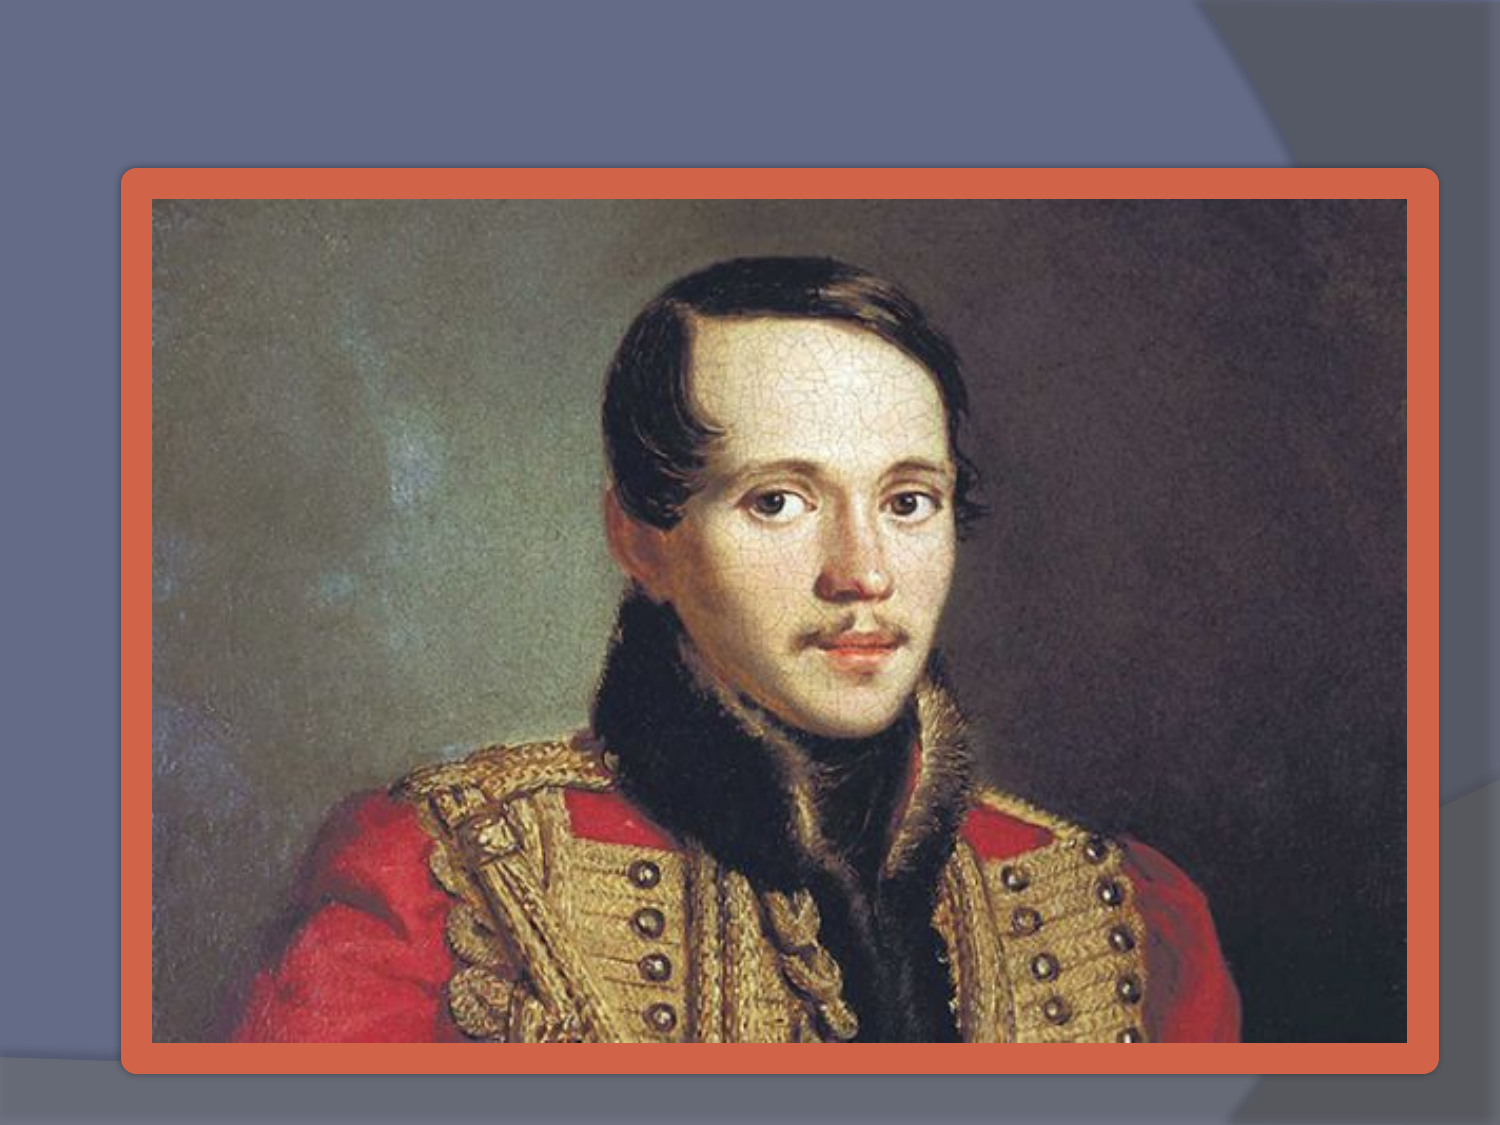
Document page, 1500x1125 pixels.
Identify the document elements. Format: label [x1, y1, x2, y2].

list [152, 198, 1408, 1044]
